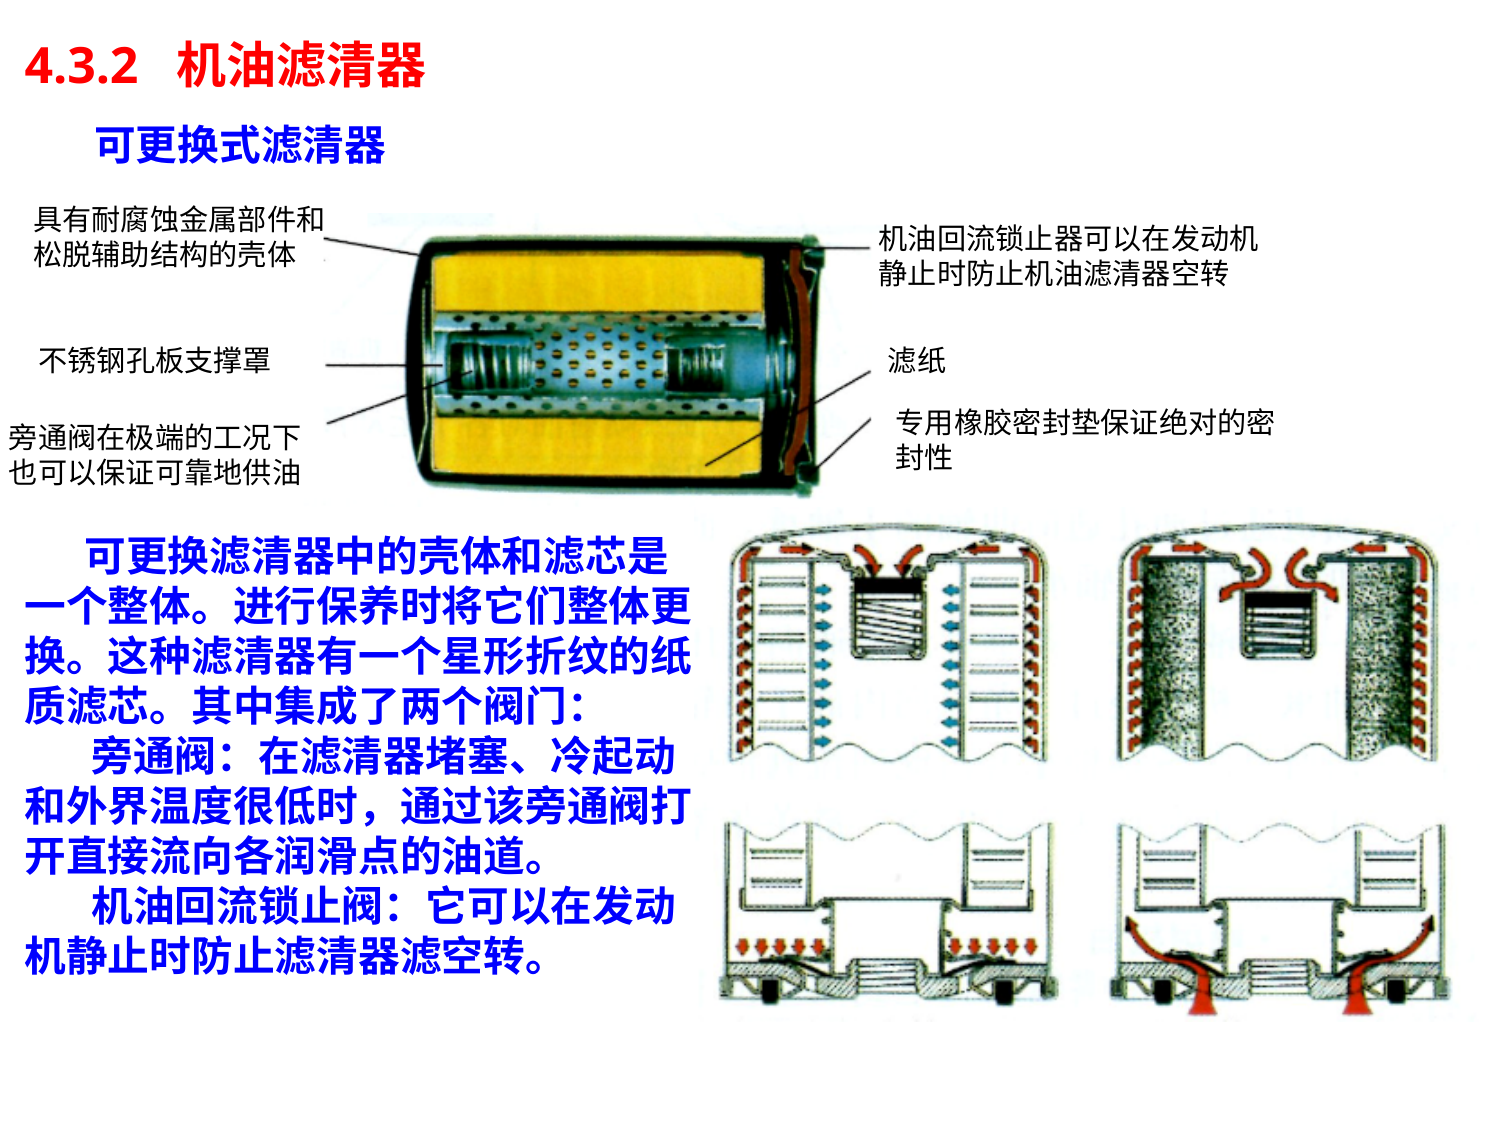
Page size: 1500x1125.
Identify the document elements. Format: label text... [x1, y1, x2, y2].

text_box 旁通阀在极端的工况下 也可以保证可靠地供油 [0, 411, 293, 497]
text_box 可更换滤清器中的壳体和滤芯是一个整体。进行保养时将它们整体更换。这种滤清器有一个星形折纹的纸质滤芯。其中集成了两个阀门： 旁通阀：在滤清器堵塞、冷起动和外界温度很低时，通过该旁通阀打开直接流向各润滑点的油道。 机油回流锁止阀：它可以在发动机静止时防止滤清器滤空转。 [9, 522, 713, 1037]
text_box 滤纸 [896, 335, 977, 385]
text_box 不锈钢孔板支撑罩 [23, 335, 293, 385]
text_box 专用橡胶密封垫保证绝对的密封性 [896, 397, 1298, 482]
text_box 可更换式滤清器 [79, 111, 497, 176]
picture [299, 212, 1481, 1022]
text_box 机油回流锁止器可以在发动机静止时防止机油滤清器空转 [893, 213, 1281, 298]
text_box 具有耐腐蚀金属部件和松脱辅助结构的壳体 [18, 193, 349, 279]
title 4.3.2 机油滤清器 [9, 14, 487, 112]
